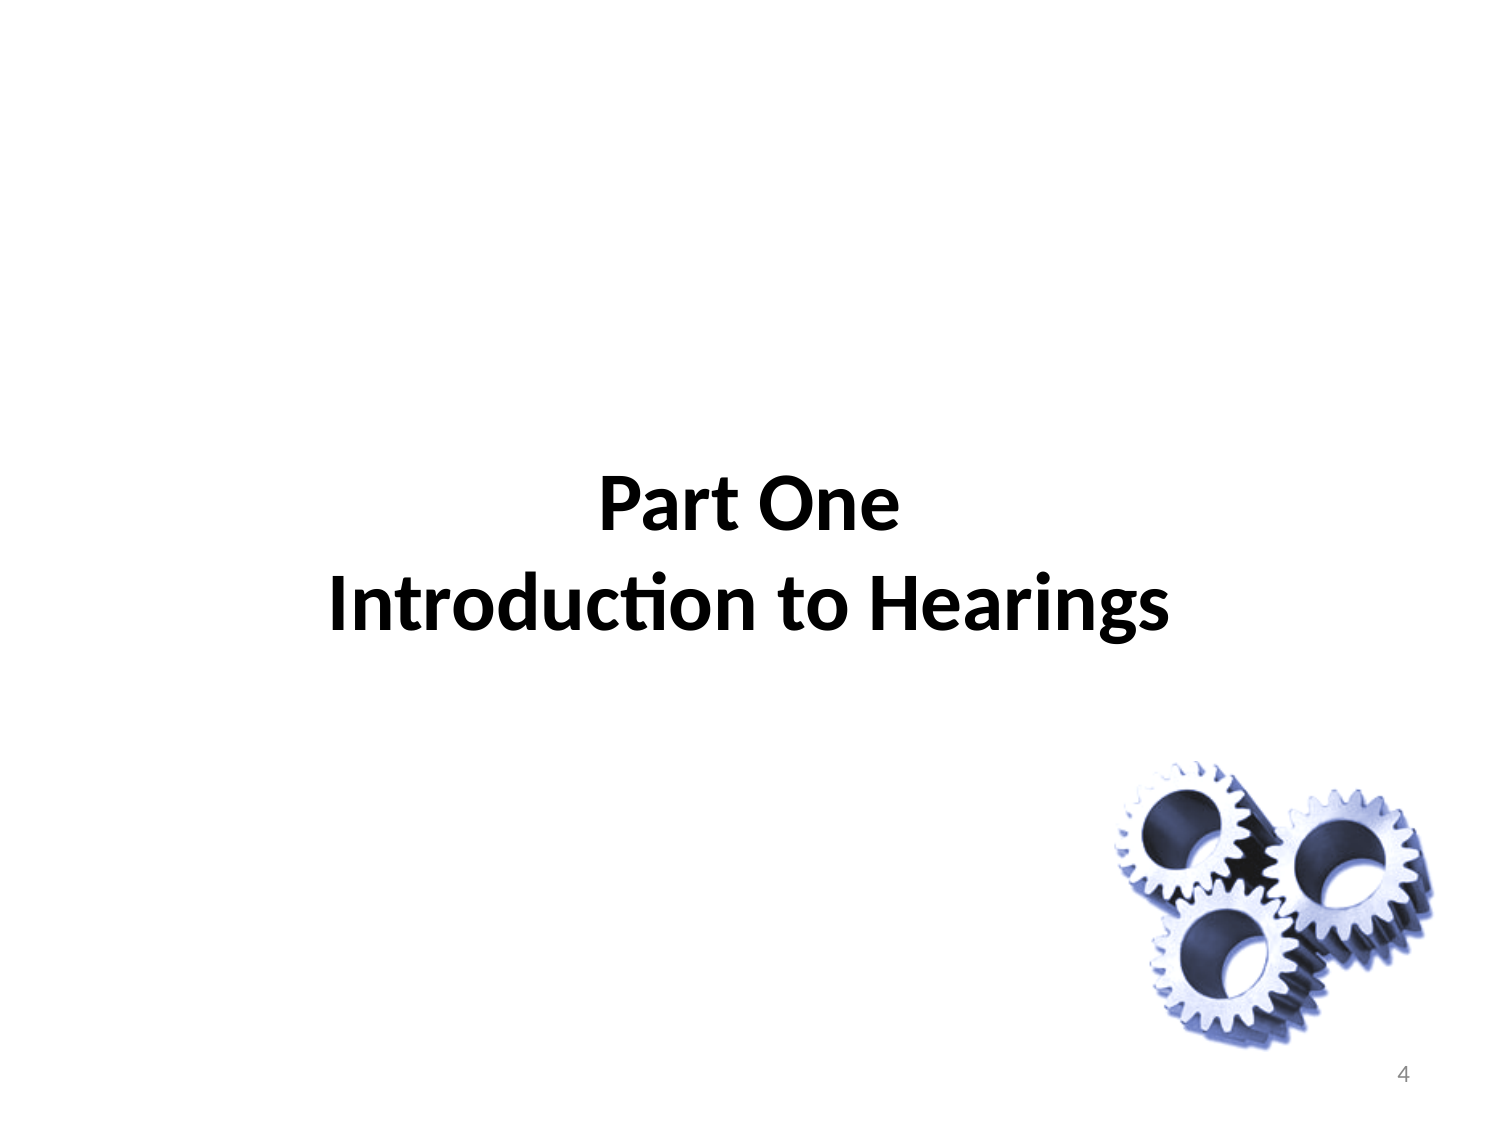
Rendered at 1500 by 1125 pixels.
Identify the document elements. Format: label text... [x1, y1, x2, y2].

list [1112, 761, 1436, 1052]
title Part One Introduction to Hearings [75, 453, 1425, 641]
slide_number 4 [1074, 1042, 1425, 1103]
